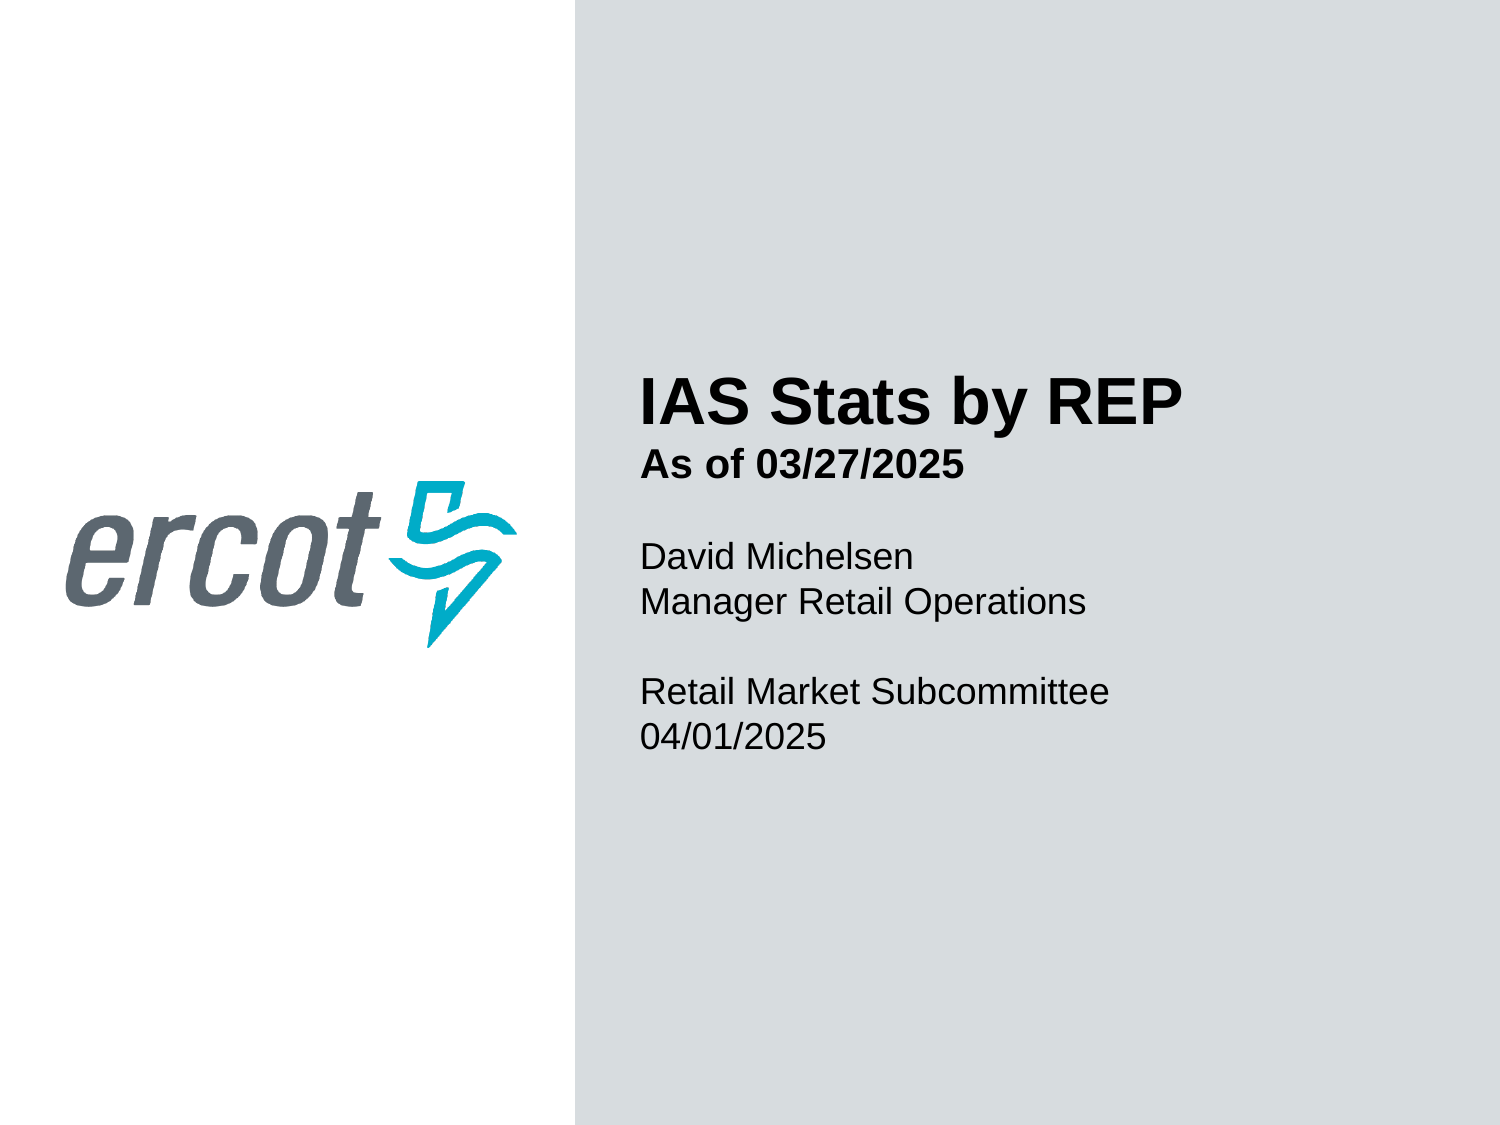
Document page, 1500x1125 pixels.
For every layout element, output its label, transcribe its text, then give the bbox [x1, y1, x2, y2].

picture [56, 471, 525, 654]
text_box IAS Stats by REP As of 03/27/2025 David Michelsen Manager Retail Operations Retail Market Subcommittee 04/01/2025 [624, 350, 1500, 765]
